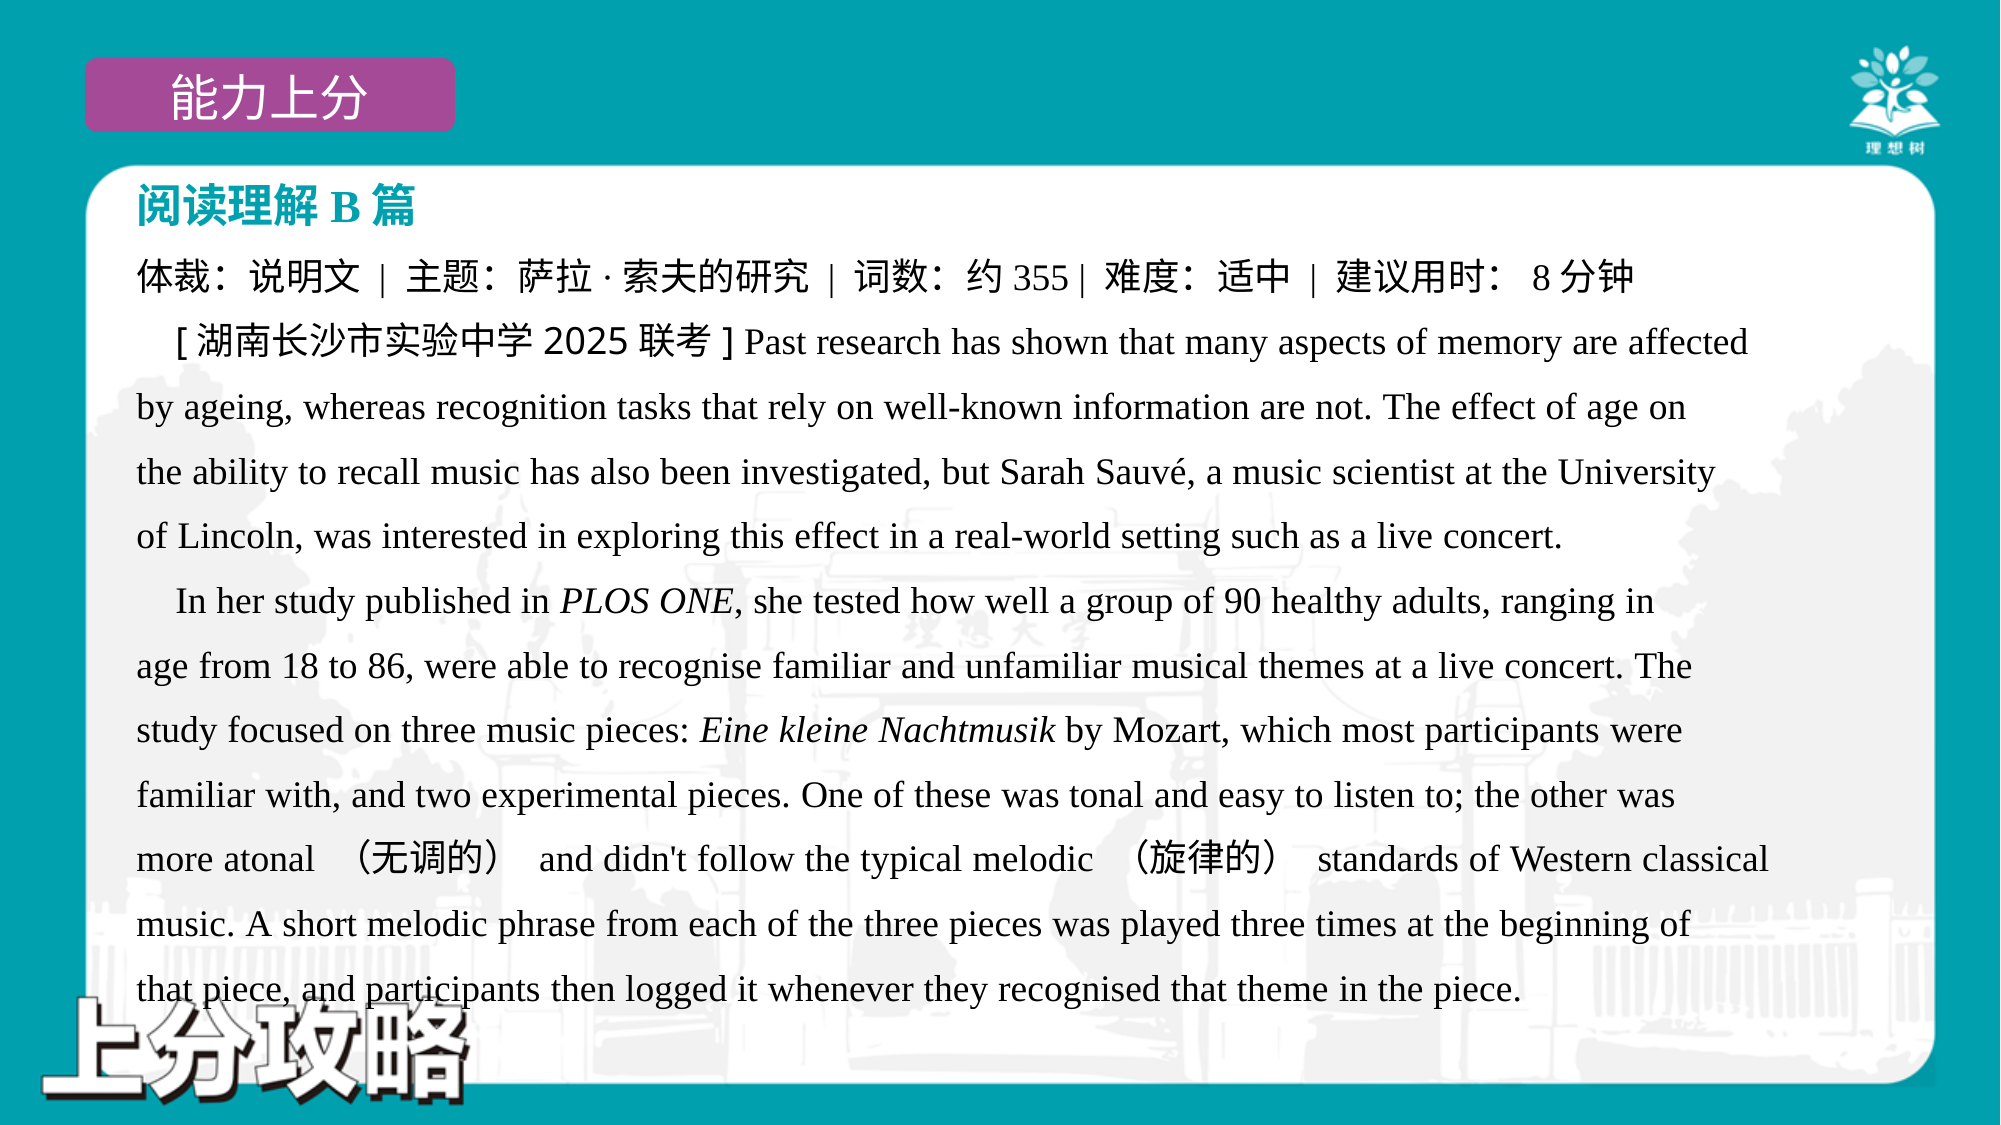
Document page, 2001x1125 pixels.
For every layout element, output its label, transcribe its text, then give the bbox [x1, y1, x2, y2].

picture [0, 0, 2000, 1125]
text_box 阅读理解B篇 [136, 176, 1865, 232]
text_box 体裁：说明文 | 主题：萨拉·索夫的研究 | 词数：约355 | 难度：适中 | 建议用时：8分钟 [湖南长沙市实验中学2025联考] Past research has shown that many aspects of memory are affected by ageing, whereas recognition tasks that rely on well-known information are not. The effect of age on the ability to recall music has also been investigated, but Sarah Sauvé, a music scientist at the University of Lincoln, was interested in exploring this effect in a real-world setting such as a live concert. In her study published in PLOS ONE, she tested how well a group of 90 healthy adults, ranging in age from 18 to 86, were able to recognise familiar and unfamiliar musical themes at a live concert. The study focused on three music pieces: Eine kleine Nachtmusik by Mozart, which most participants were familiar with, and two experimental pieces. One of these was tonal and easy to listen to; the other was more atonal （无调的） and didn't follow the typical melodic （旋律的） standards of Western classical music. A short melodic phrase from each of the three pieces was played three times at the beginning of that piece, and participants then logged it whenever they recognised that theme in the piece. [136, 233, 1865, 1009]
